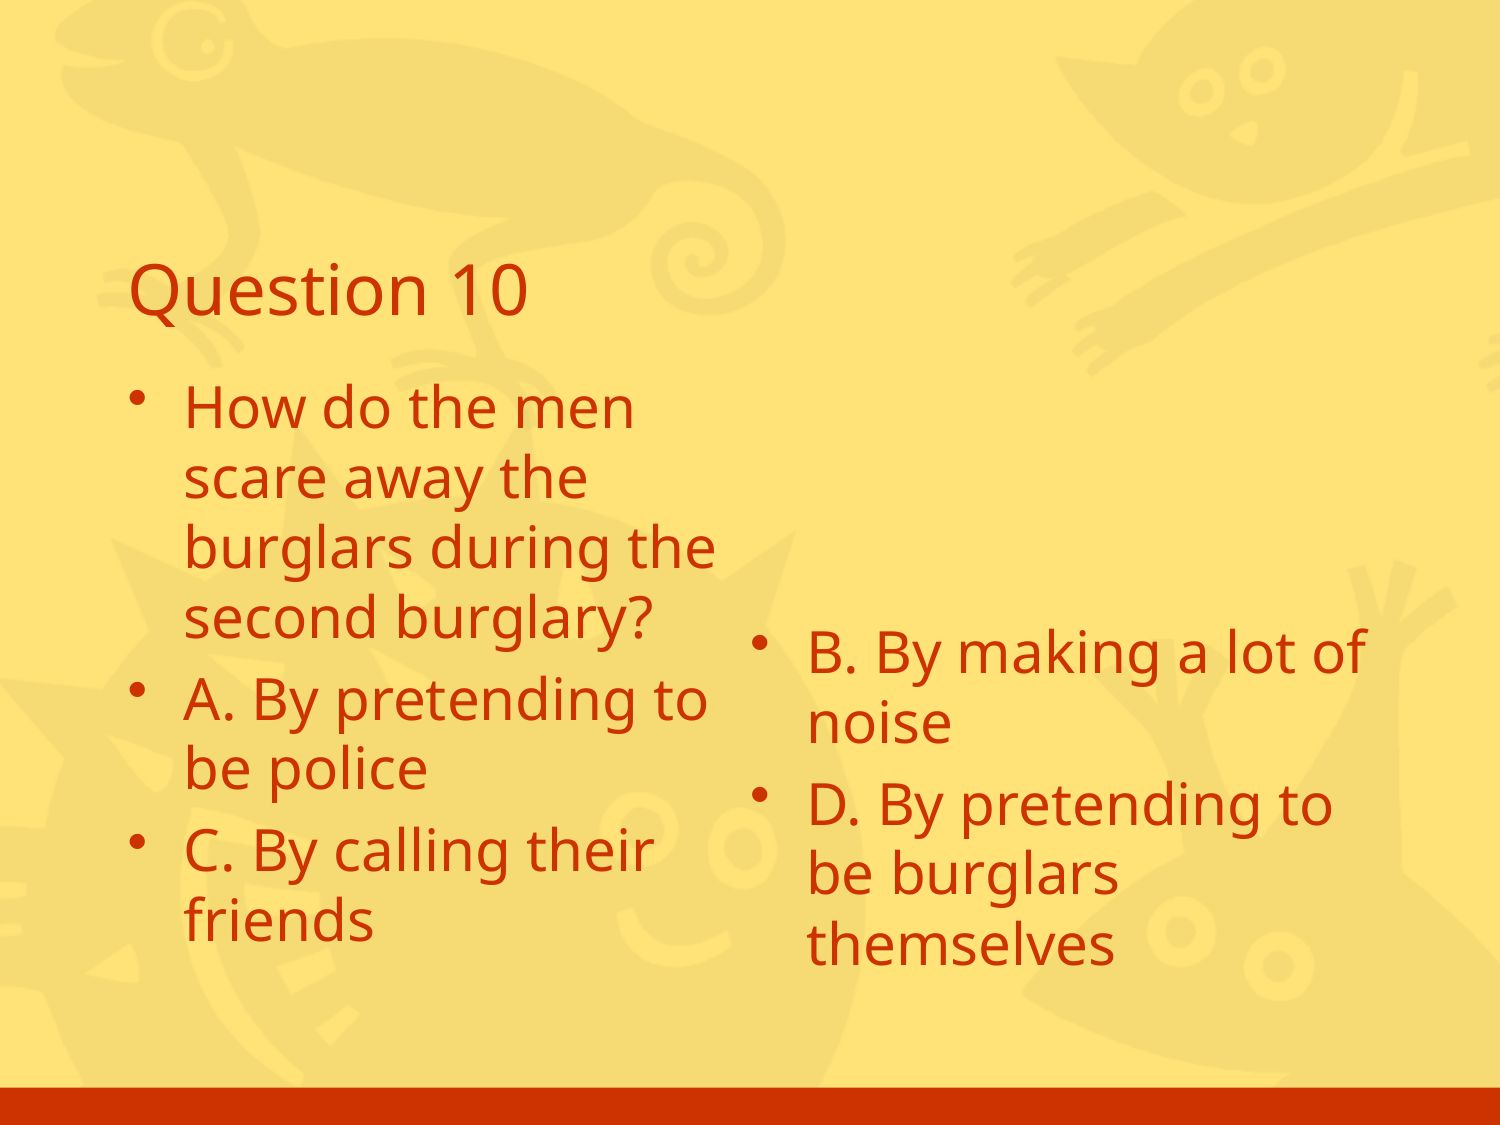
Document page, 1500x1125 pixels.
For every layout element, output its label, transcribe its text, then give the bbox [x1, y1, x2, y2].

title Question 10 [112, 37, 1388, 338]
picture [0, 0, 1500, 1087]
list How do the men scare away the burglars during the second burglary? A. By pretending to be police C. By calling their friends B. By making a lot of noise D. By pretending to be burglars themselves [112, 362, 1388, 1001]
